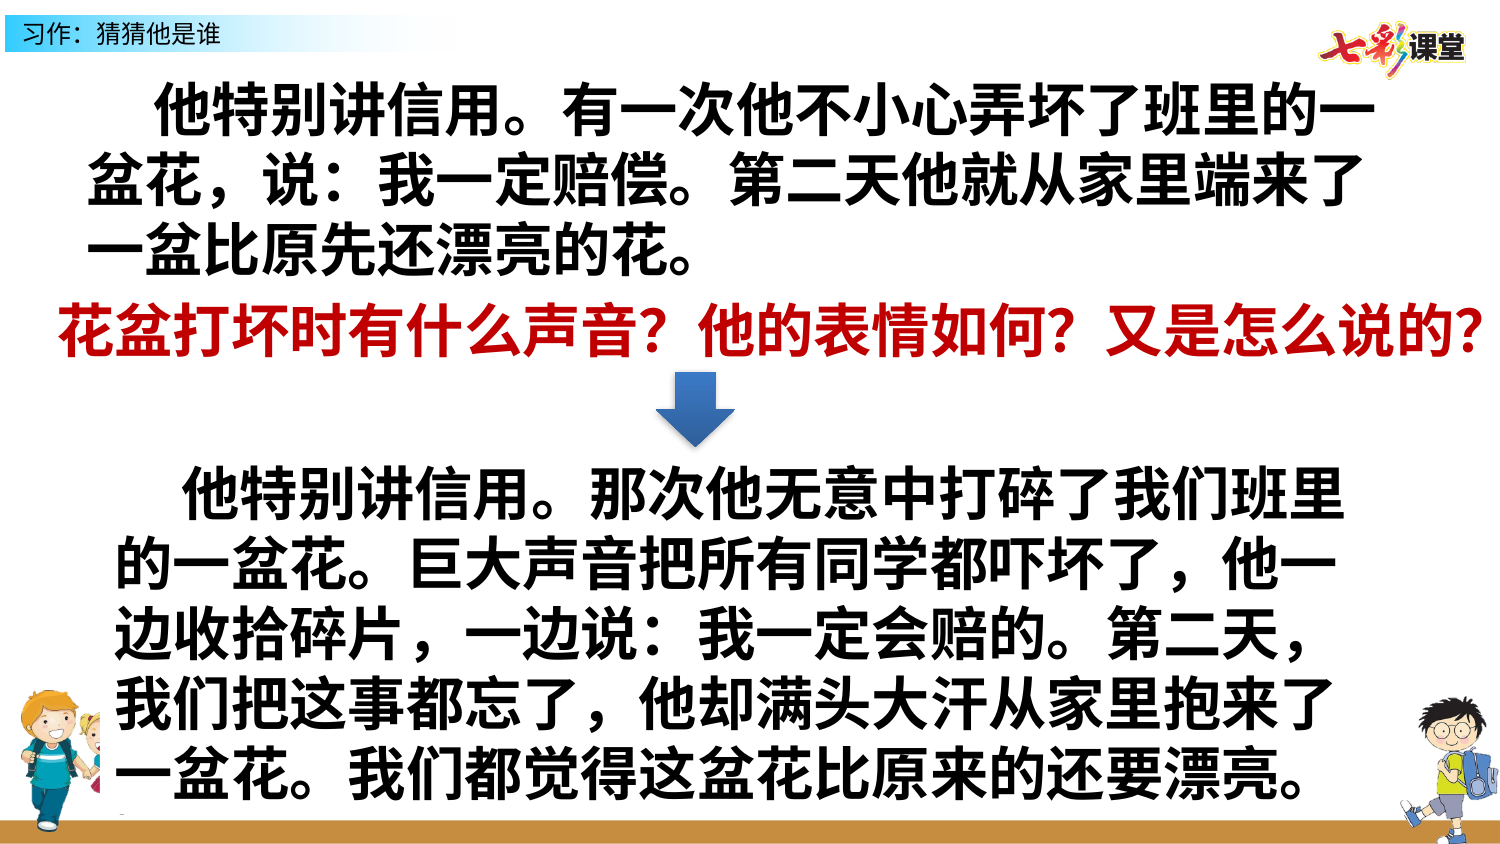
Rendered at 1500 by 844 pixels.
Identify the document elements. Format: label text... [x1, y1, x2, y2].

picture [21, 690, 162, 832]
picture [1358, 684, 1500, 844]
text_box 他特别讲信用。有一次他不小心弄坏了班里的一盆花，说：我一定赔偿。第二天他就从家里端来了一盆比原先还漂亮的花。 [71, 65, 1403, 286]
text_box [655, 371, 735, 448]
text_box 花盆打坏时有什么声音？他的表情如何？又是怎么说的？ [41, 286, 1500, 371]
picture [1316, 20, 1468, 80]
text_box 他特别讲信用。那次他无意中打碎了我们班里的一盆花。巨大声音把所有同学都吓坏了，他一边收拾碎片，一边说：我一定会赔的。第二天，我们把这事都忘了，他却满头大汗从家里抱来了一盆花。我们都觉得这盆花比原来的还要漂亮。 [99, 449, 1400, 815]
